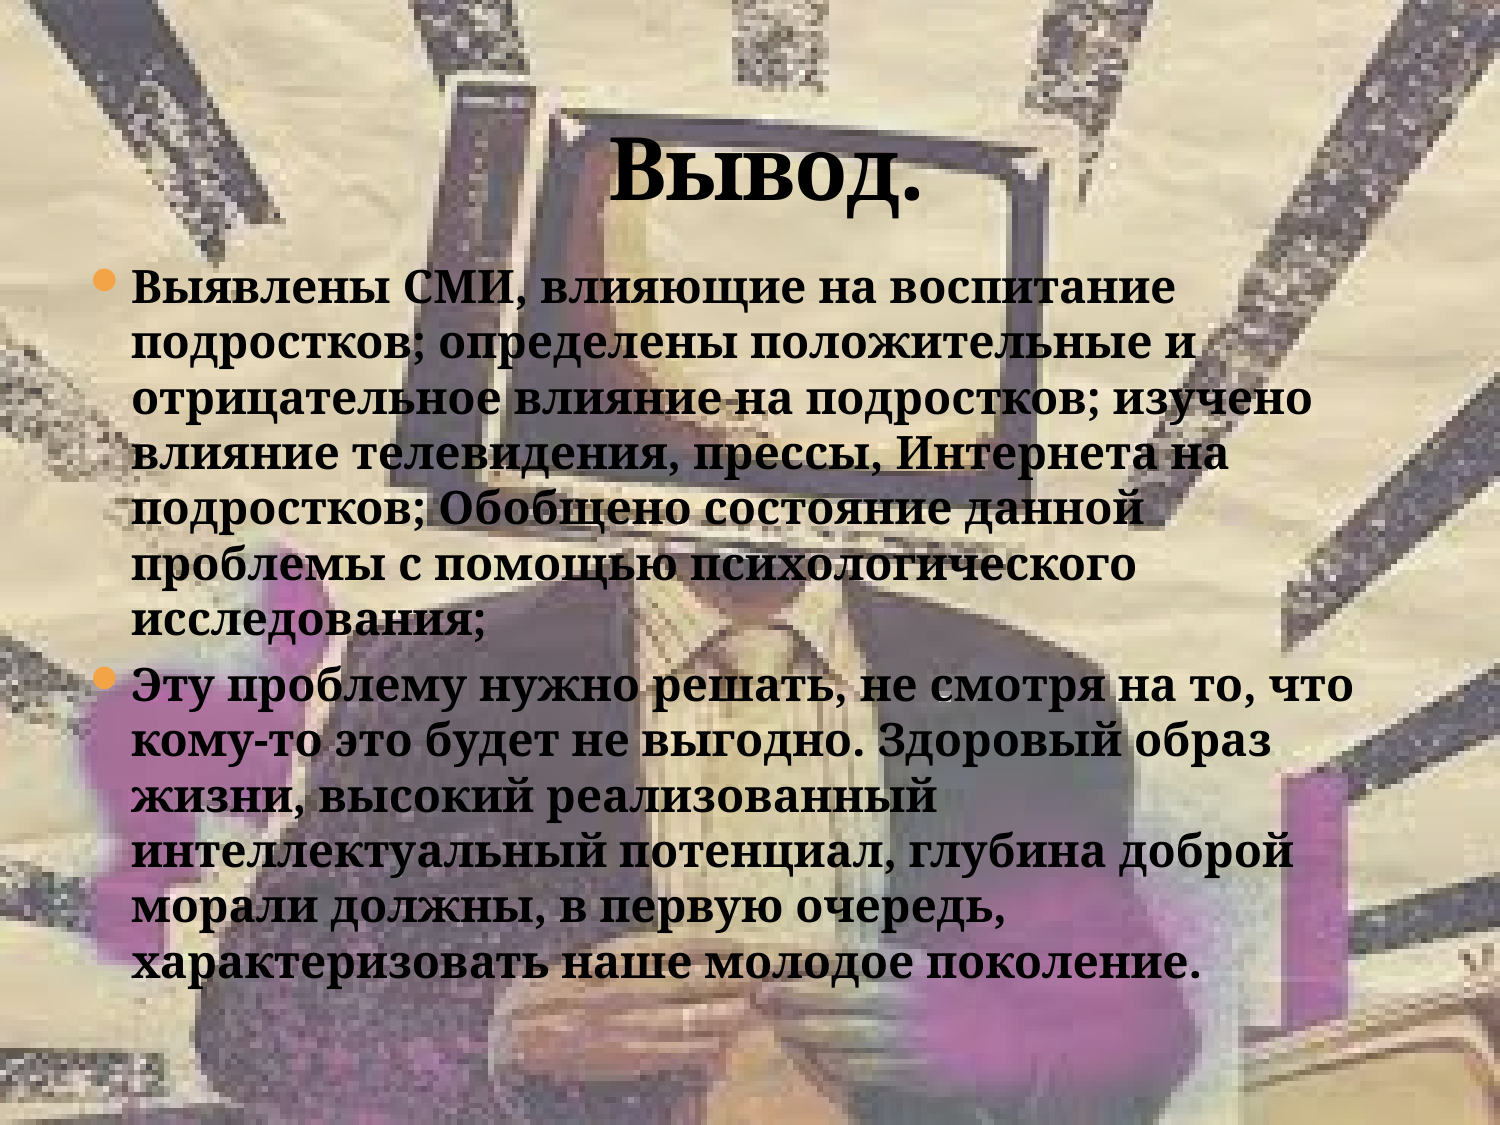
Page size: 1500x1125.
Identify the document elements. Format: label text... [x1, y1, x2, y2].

title Вывод. [74, 24, 1425, 225]
list Выявлены СМИ, влияющие на воспитание подростков; определены положительные и отрицательное влияние на подростков; изучено влияние телевидения, прессы, Интернета на подростков; Обобщено состояние данной проблемы с помощью психологического исследования; Эту проблему нужно решать, не смотря на то, что кому-то это будет не выгодно. Здоровый образ жизни, высокий реализованный интеллектуальный потенциал, глубина доброй морали должны, в первую очередь, характеризовать наше молодое поколение. [75, 249, 1425, 1000]
